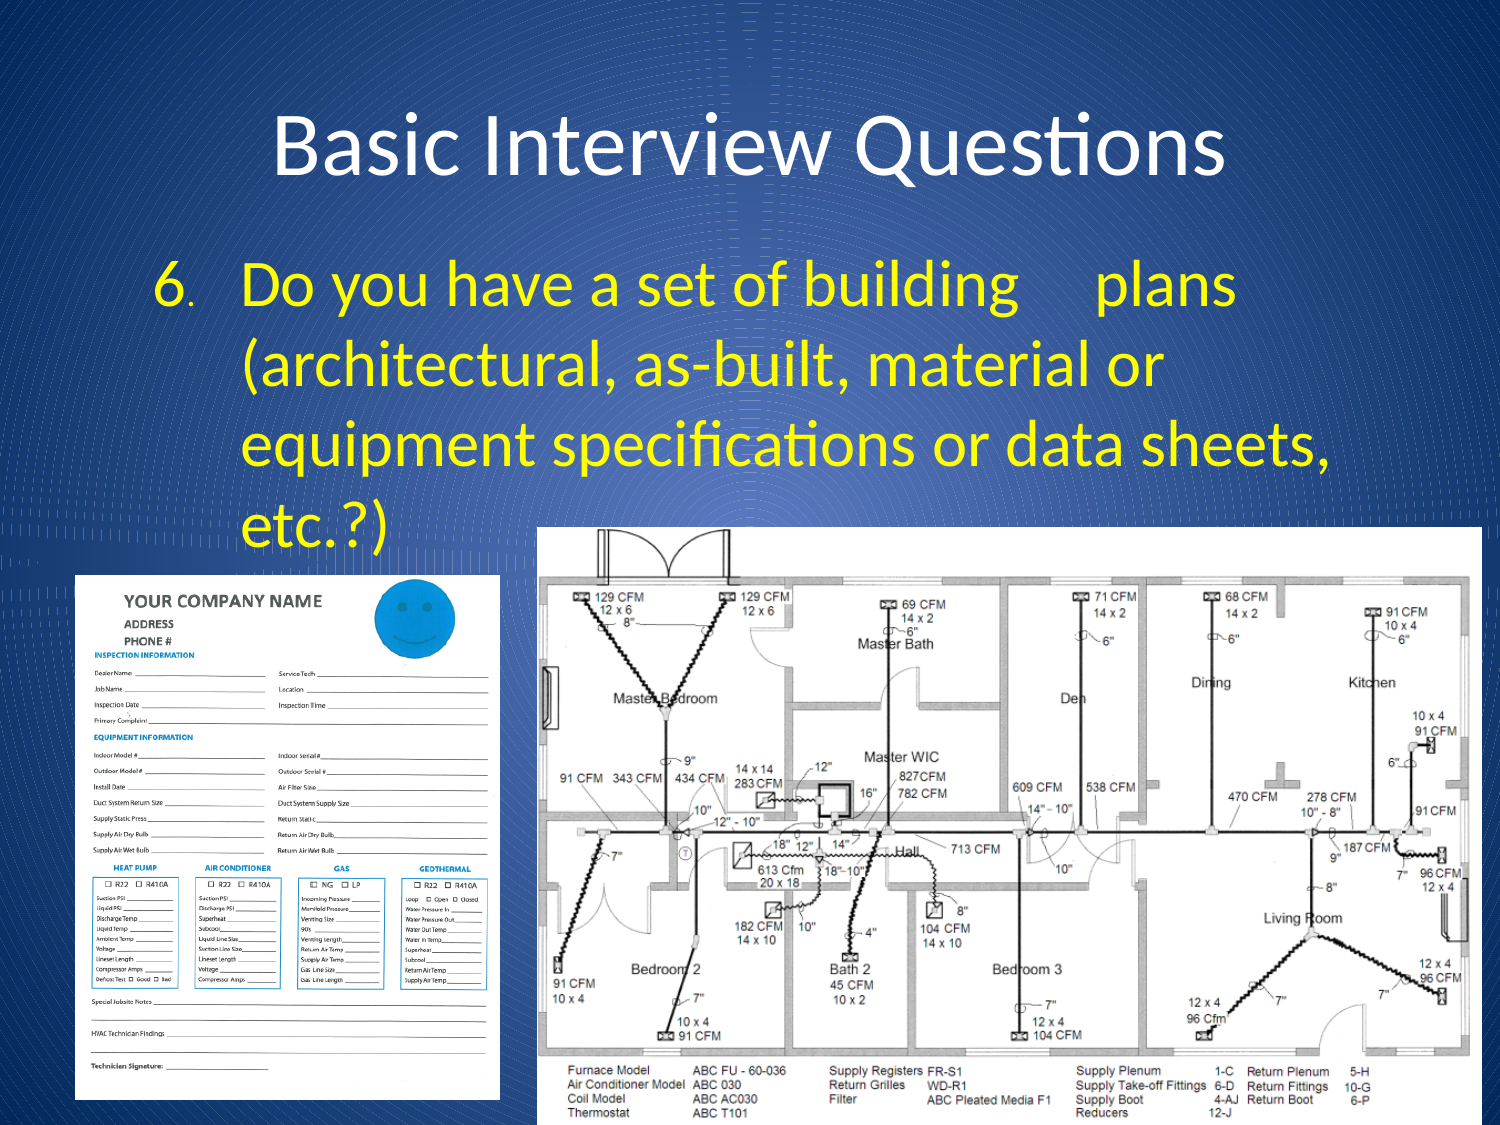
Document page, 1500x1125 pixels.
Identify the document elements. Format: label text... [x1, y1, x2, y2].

picture [537, 526, 1482, 1125]
title Basic Interview Questions [75, 45, 1425, 232]
list Do you have a set of building plans (architectural, as-built, material or equipment specifications or data sheets, etc.?) [75, 232, 1425, 1038]
picture [74, 574, 501, 1101]
text_box 6. [137, 232, 211, 328]
